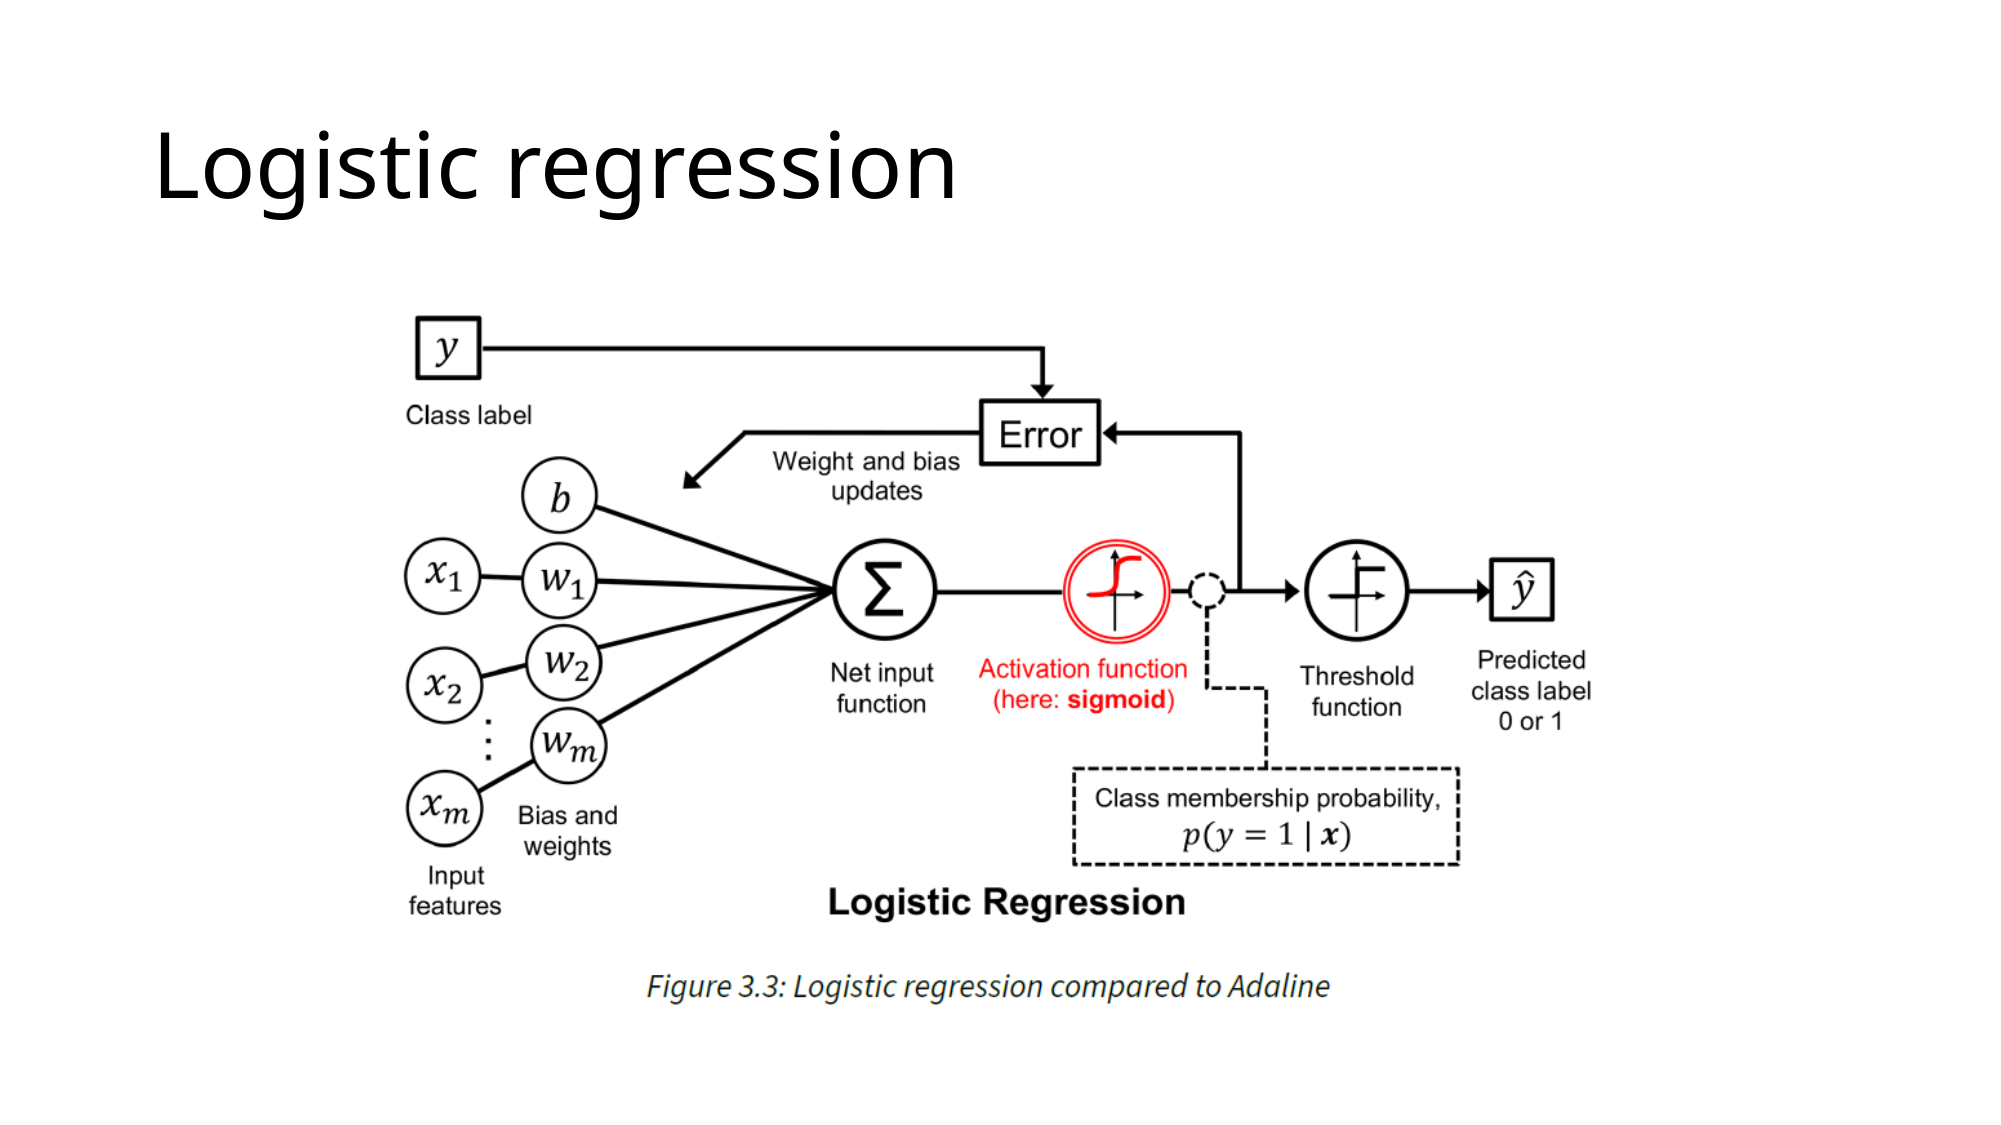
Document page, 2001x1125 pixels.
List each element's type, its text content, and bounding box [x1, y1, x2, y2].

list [386, 299, 1614, 1014]
title Logistic regression [137, 59, 1863, 278]
